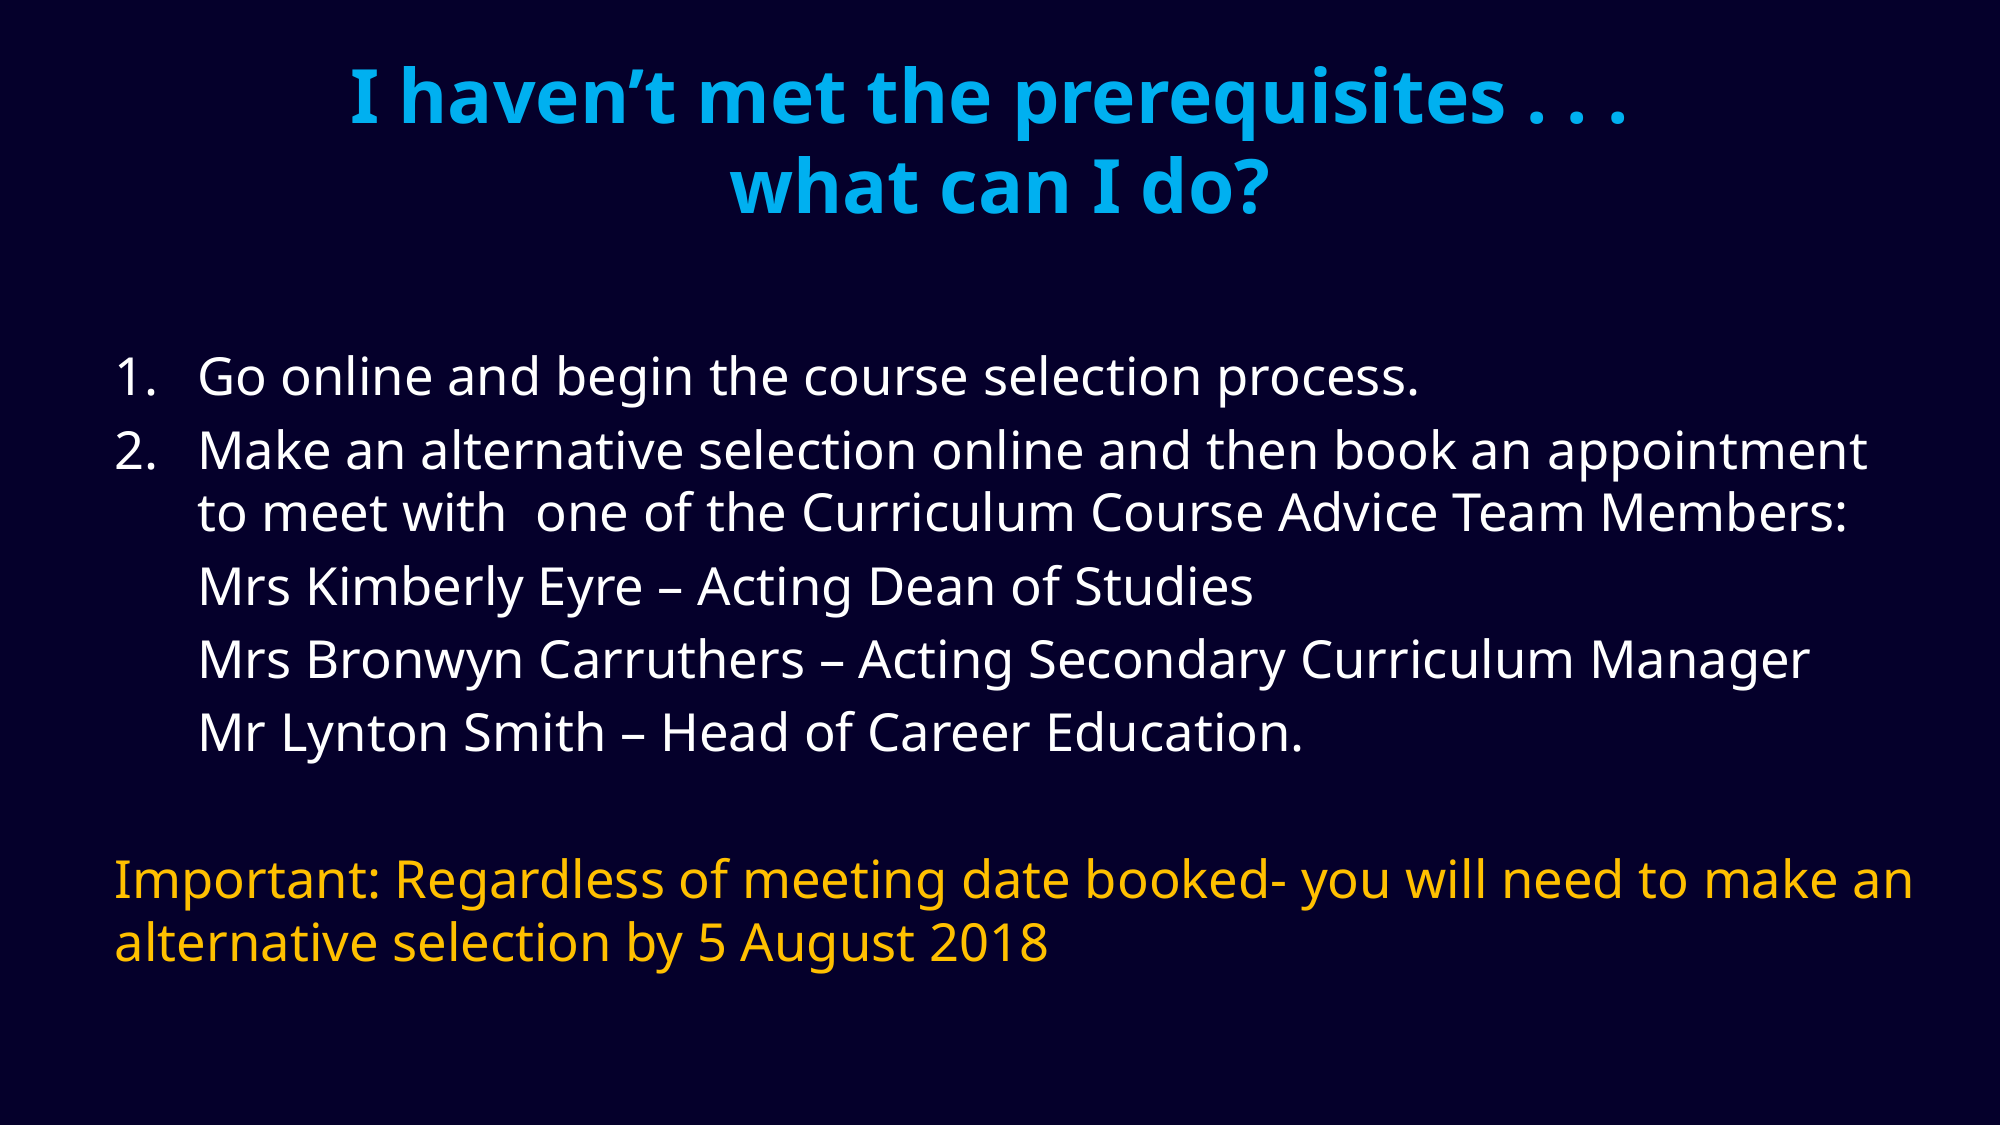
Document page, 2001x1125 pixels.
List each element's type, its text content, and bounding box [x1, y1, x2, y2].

title I haven’t met the prerequisites . . . what can I do? [279, 45, 1721, 233]
list Go online and begin the course selection process. Make an alternative selection online and then book an appointment to meet with one of the Curriculum Course Advice Team Members: Mrs Kimberly Eyre – Acting Dean of Studies Mrs Bronwyn Carruthers – Acting Secondary Curriculum Manager Mr Lynton Smith – Head of Career Education. Important: Regardless of meeting date booked- you will need to make an alternative selection by 5 August 2018 [99, 262, 1945, 1005]
